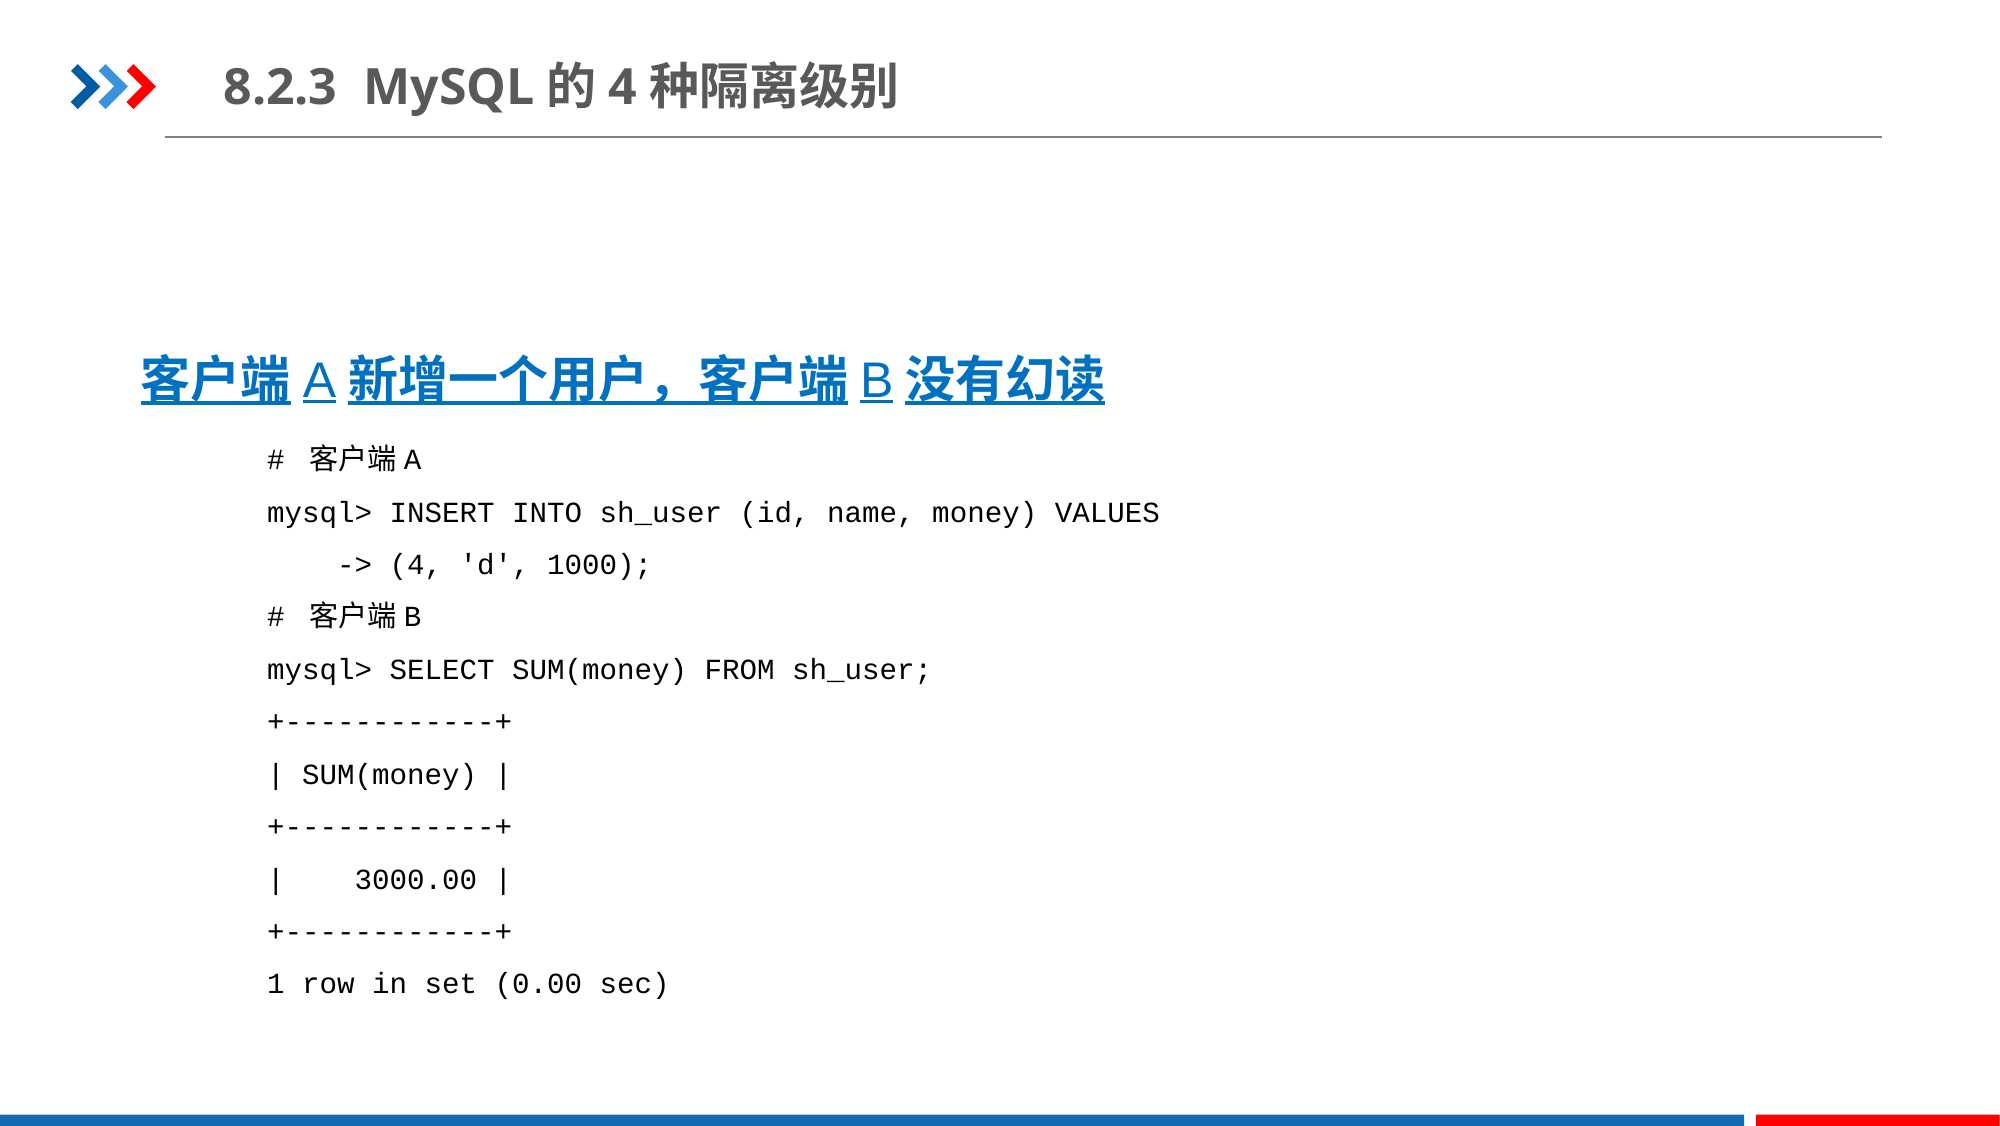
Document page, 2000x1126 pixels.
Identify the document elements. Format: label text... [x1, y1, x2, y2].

text_box 8.2.3 MySQL的4种隔离级别 [187, 42, 936, 126]
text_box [214, 339, 1440, 1010]
